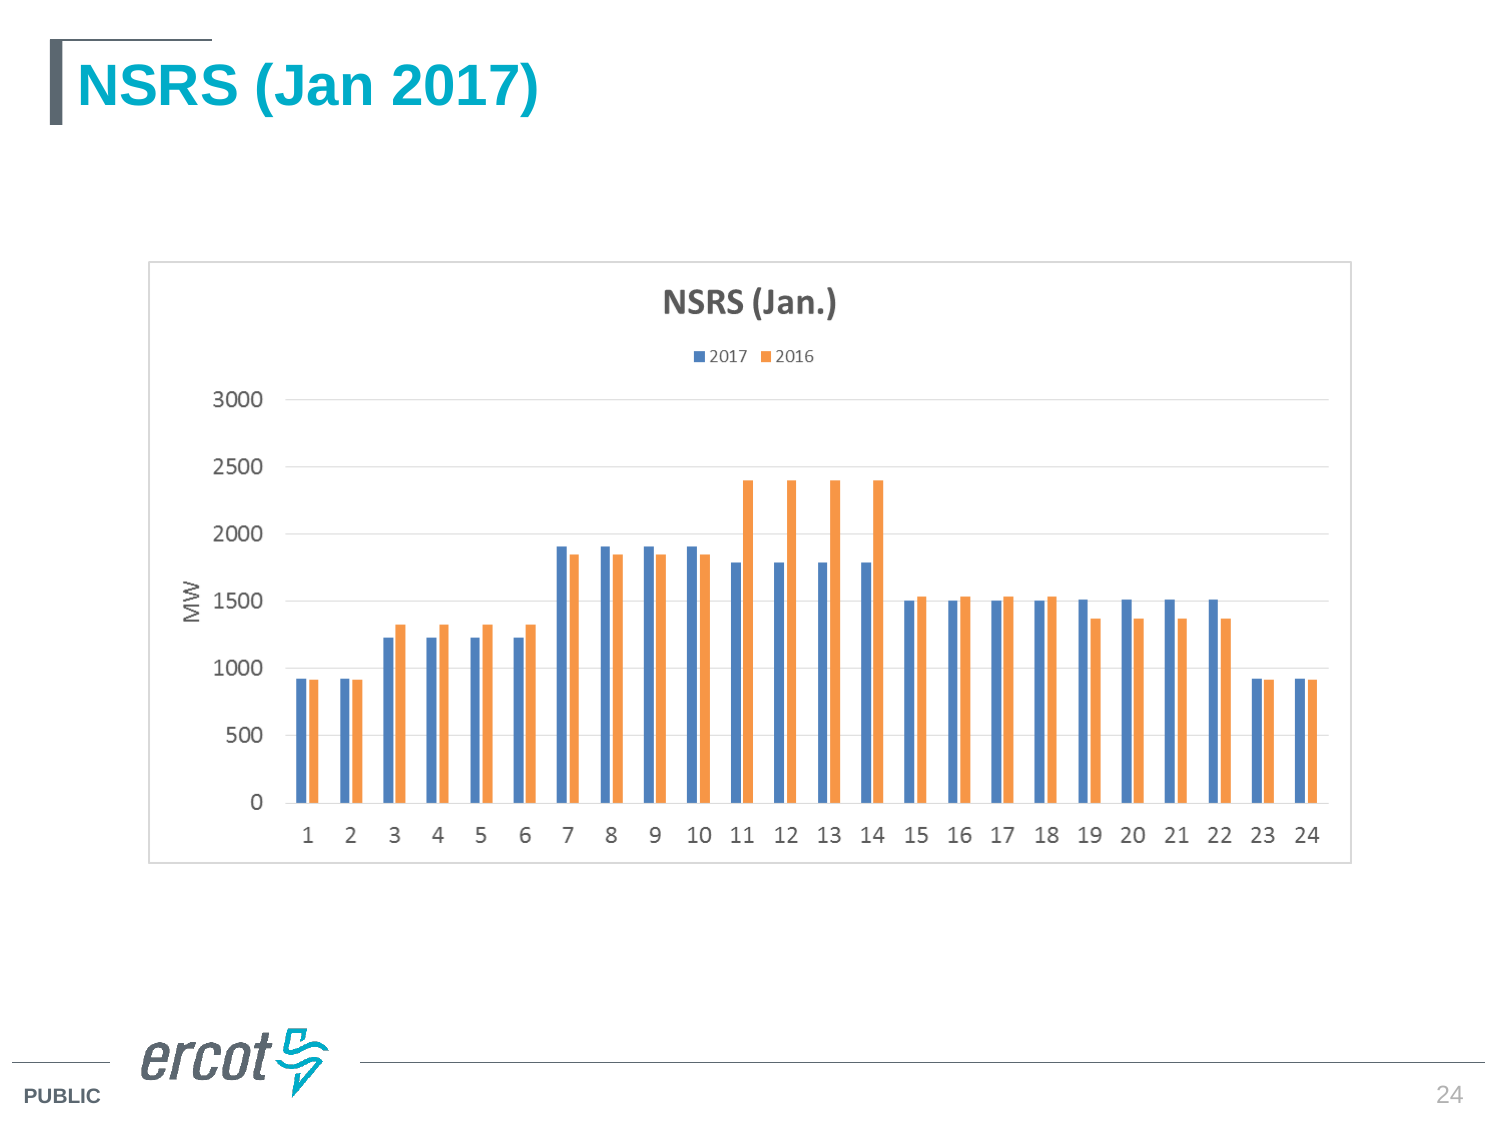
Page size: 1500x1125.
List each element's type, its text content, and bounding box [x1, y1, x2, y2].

slide_number 24 [1412, 1076, 1488, 1112]
picture [148, 261, 1352, 864]
title NSRS (Jan 2017) [62, 39, 1450, 228]
picture [137, 1024, 332, 1100]
